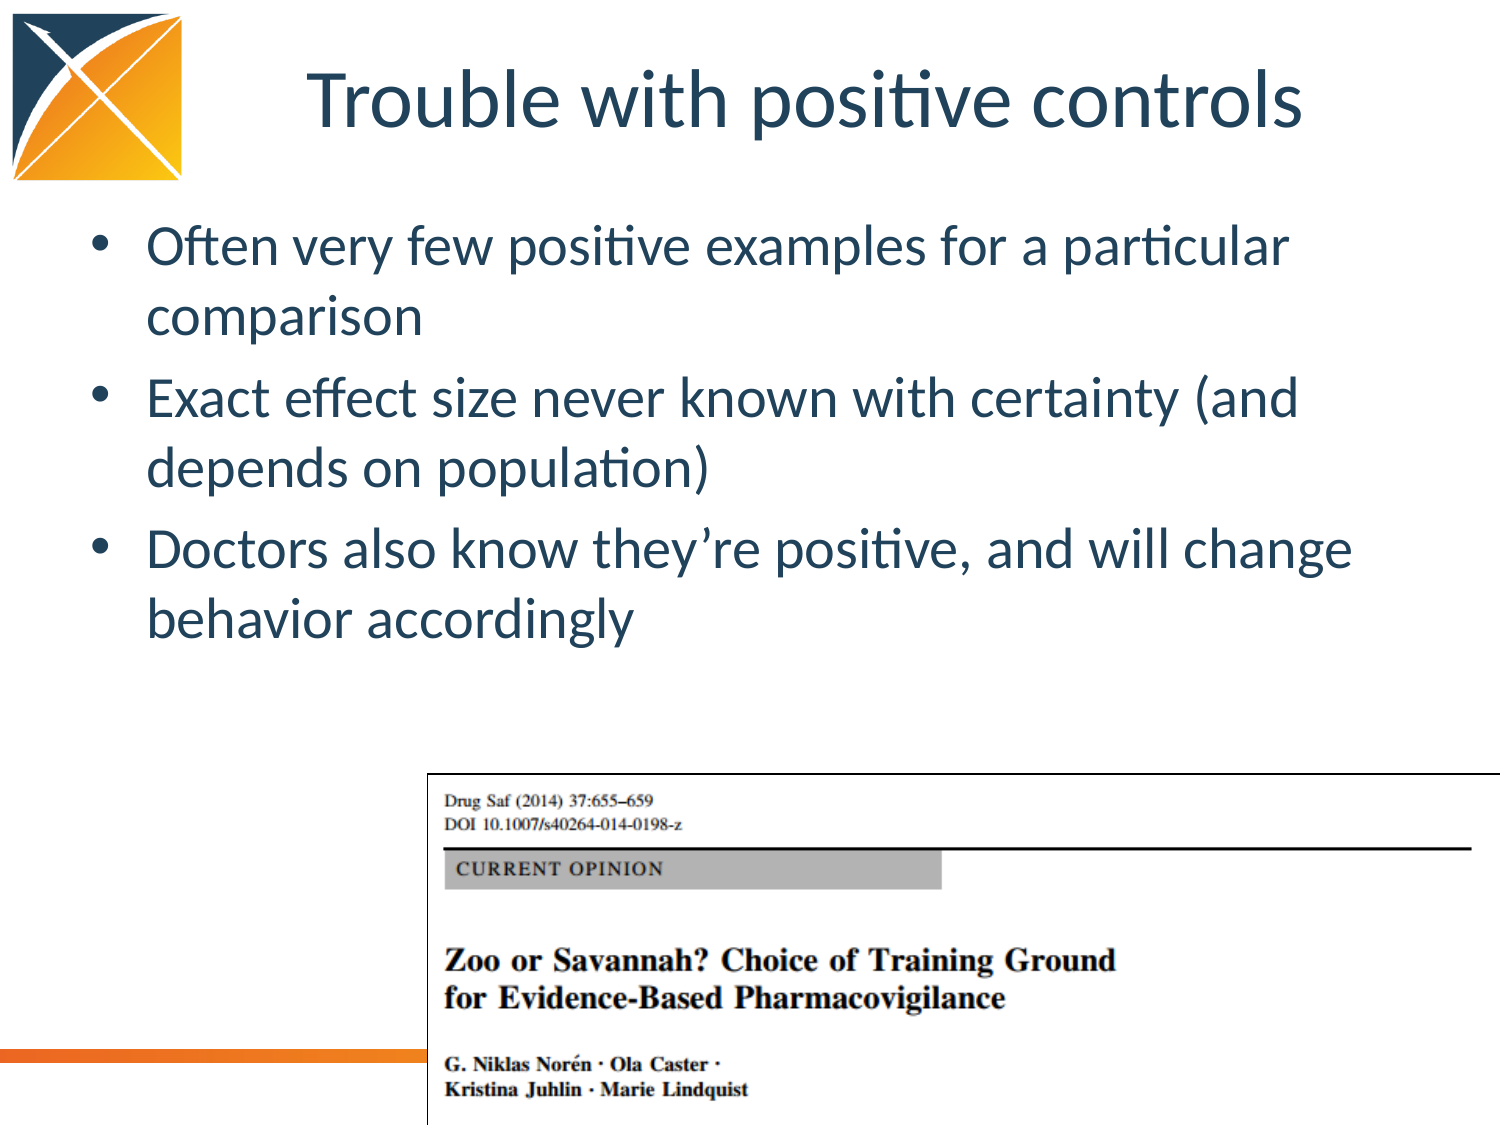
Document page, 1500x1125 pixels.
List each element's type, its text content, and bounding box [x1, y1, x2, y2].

list Often very few positive examples for a particular comparison Exact effect size never known with certainty (and depends on population) Doctors also know they’re positive, and will change behavior accordingly [75, 200, 1425, 1005]
picture [0, 0, 206, 200]
picture [427, 774, 1500, 1125]
title Trouble with positive controls [187, 24, 1425, 163]
